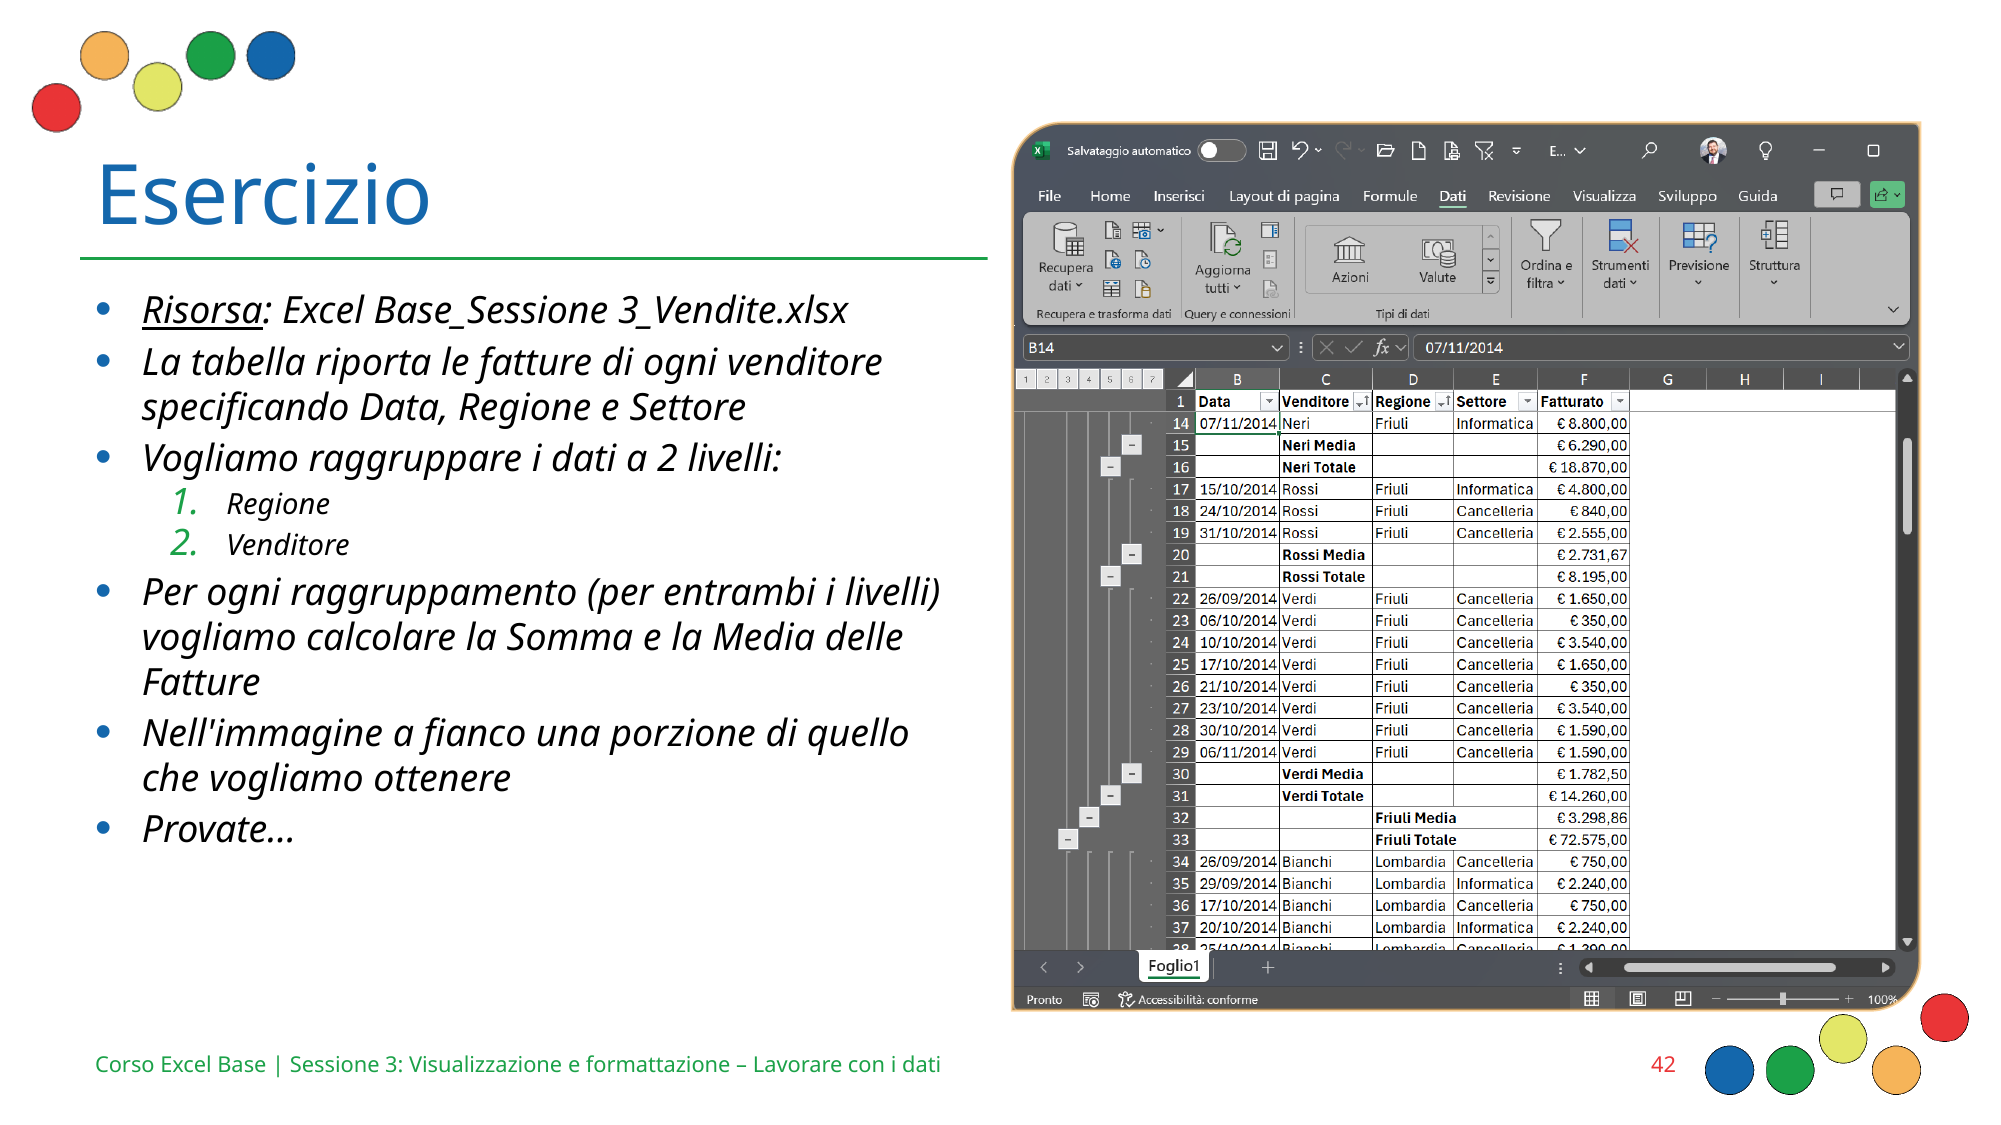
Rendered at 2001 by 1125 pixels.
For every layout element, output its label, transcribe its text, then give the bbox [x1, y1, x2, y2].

picture [1012, 122, 1971, 1096]
list Risorsa: Excel Base_Sessione 3_Vendite.xlsx La tabella riporta le fatture di ogni venditore specificando Data, Regione e Settore Vogliamo raggruppare i dati a 2 livelli: Regione Venditore Per ogni raggruppamento (per entrambi i livelli) vogliamo calcolare la Somma e la Media delle Fatture Nell'immagine a fianco una porzione di quello che vogliamo ottenere Provate… [80, 278, 988, 1011]
slide_number 42 [1583, 1035, 1692, 1096]
title Esercizio [80, 123, 988, 259]
picture [29, 30, 295, 135]
footer Corso Excel Base | Sessione 3: Visualizzazione e formattazione – Lavorare con i dati [80, 1035, 1571, 1096]
